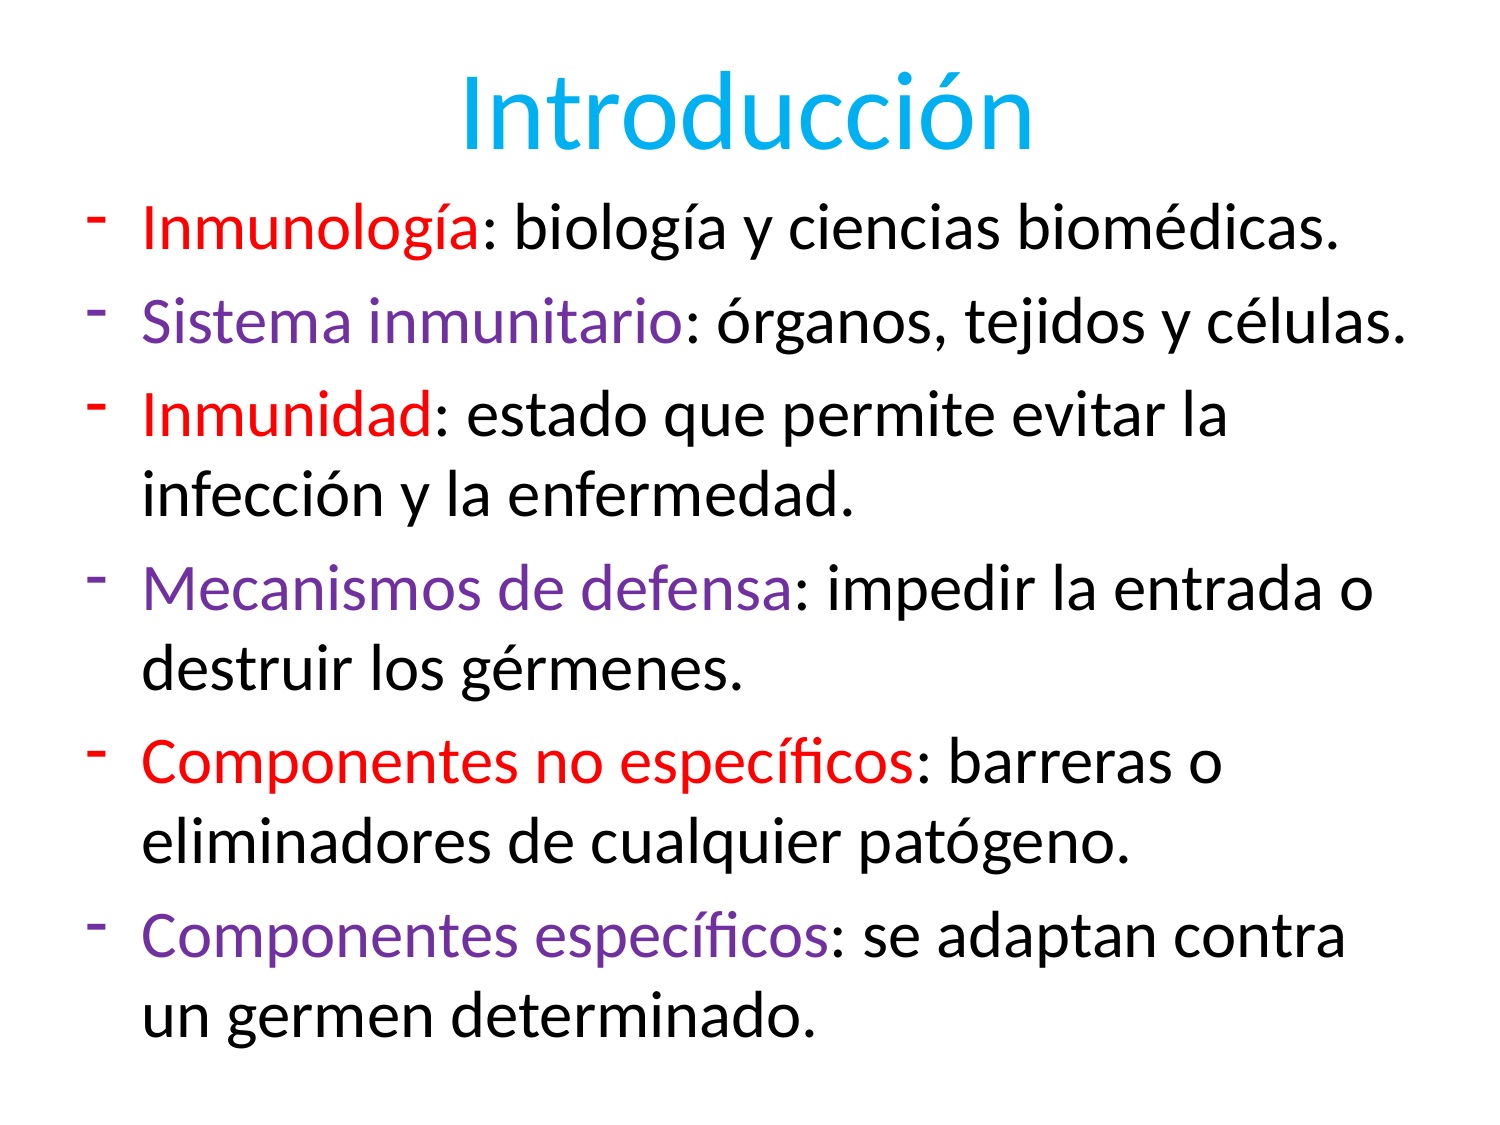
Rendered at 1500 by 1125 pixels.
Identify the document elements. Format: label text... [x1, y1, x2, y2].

list Inmunología: biología y ciencias biomédicas. Sistema inmunitario: órganos, tejidos y células. Inmunidad: estado que permite evitar la infección y la enfermedad. Mecanismos de defensa: impedir la entrada o destruir los gérmenes. Componentes no específicos: barreras o eliminadores de cualquier patógeno. Componentes específicos: se adaptan contra un germen determinado. [70, 175, 1425, 1102]
title Introducción [70, 45, 1425, 164]
